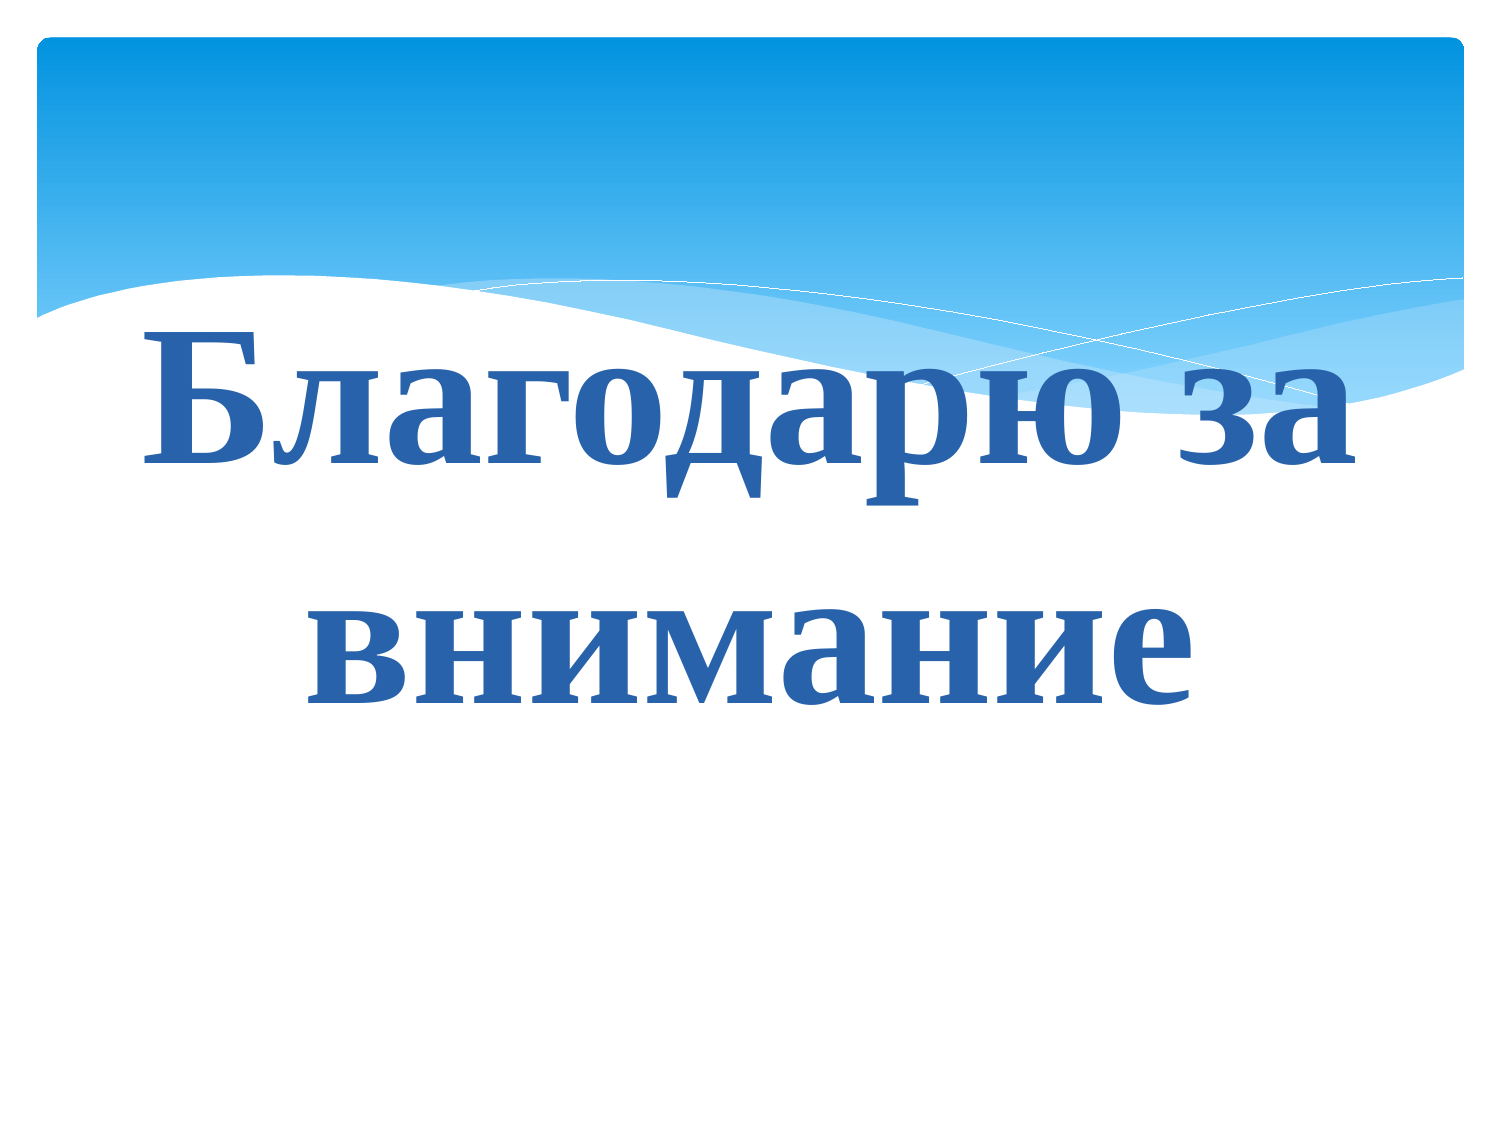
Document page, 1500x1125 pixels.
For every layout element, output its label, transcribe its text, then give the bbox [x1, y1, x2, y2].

title Благодарю за внимание [103, 59, 1397, 948]
